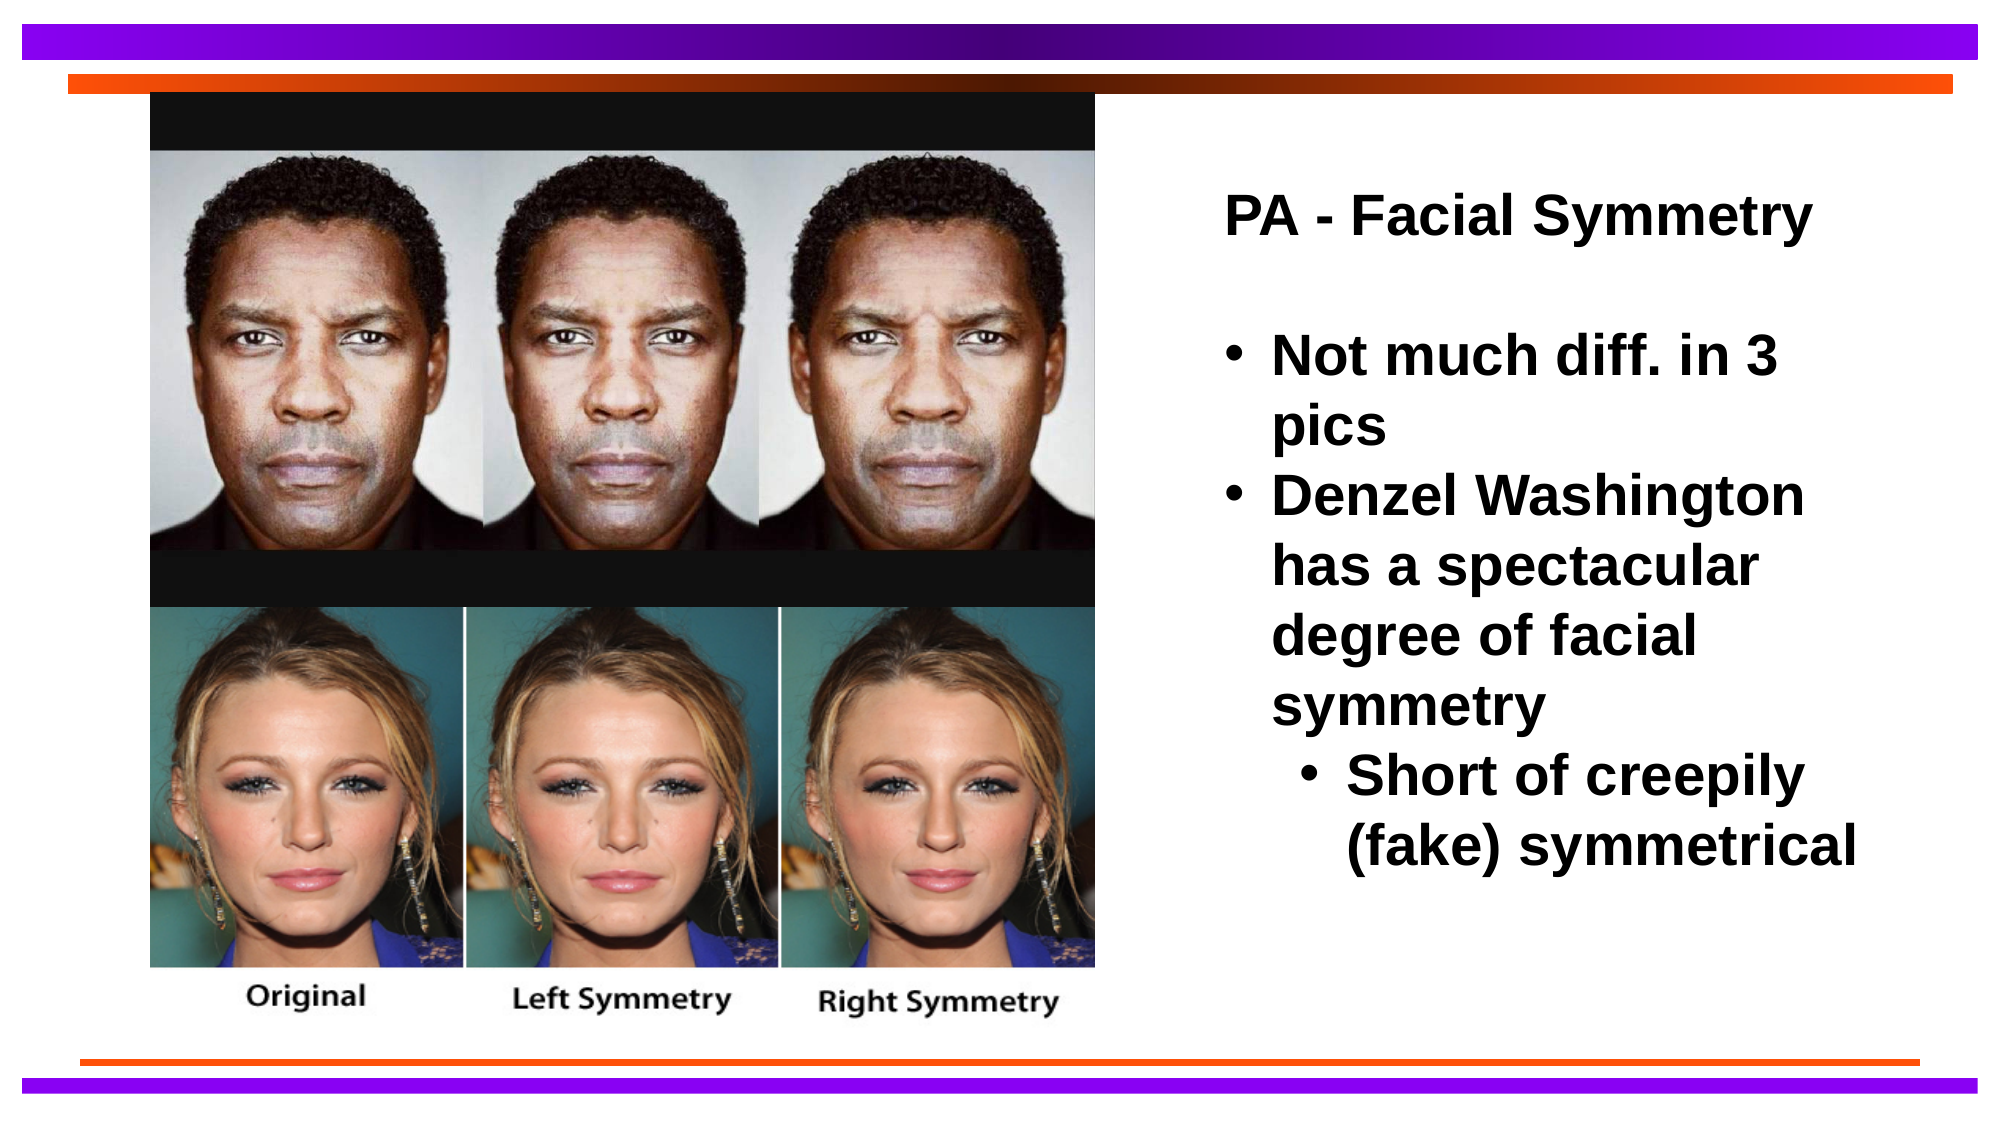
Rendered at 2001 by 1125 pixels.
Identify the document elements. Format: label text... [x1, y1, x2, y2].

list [149, 92, 1095, 607]
picture [149, 607, 1095, 1034]
text_box PA - Facial Symmetry Not much diff. in 3 pics Denzel Washington has a spectacular degree of facial symmetry Short of creepily (fake) symmetrical [1209, 169, 1900, 975]
